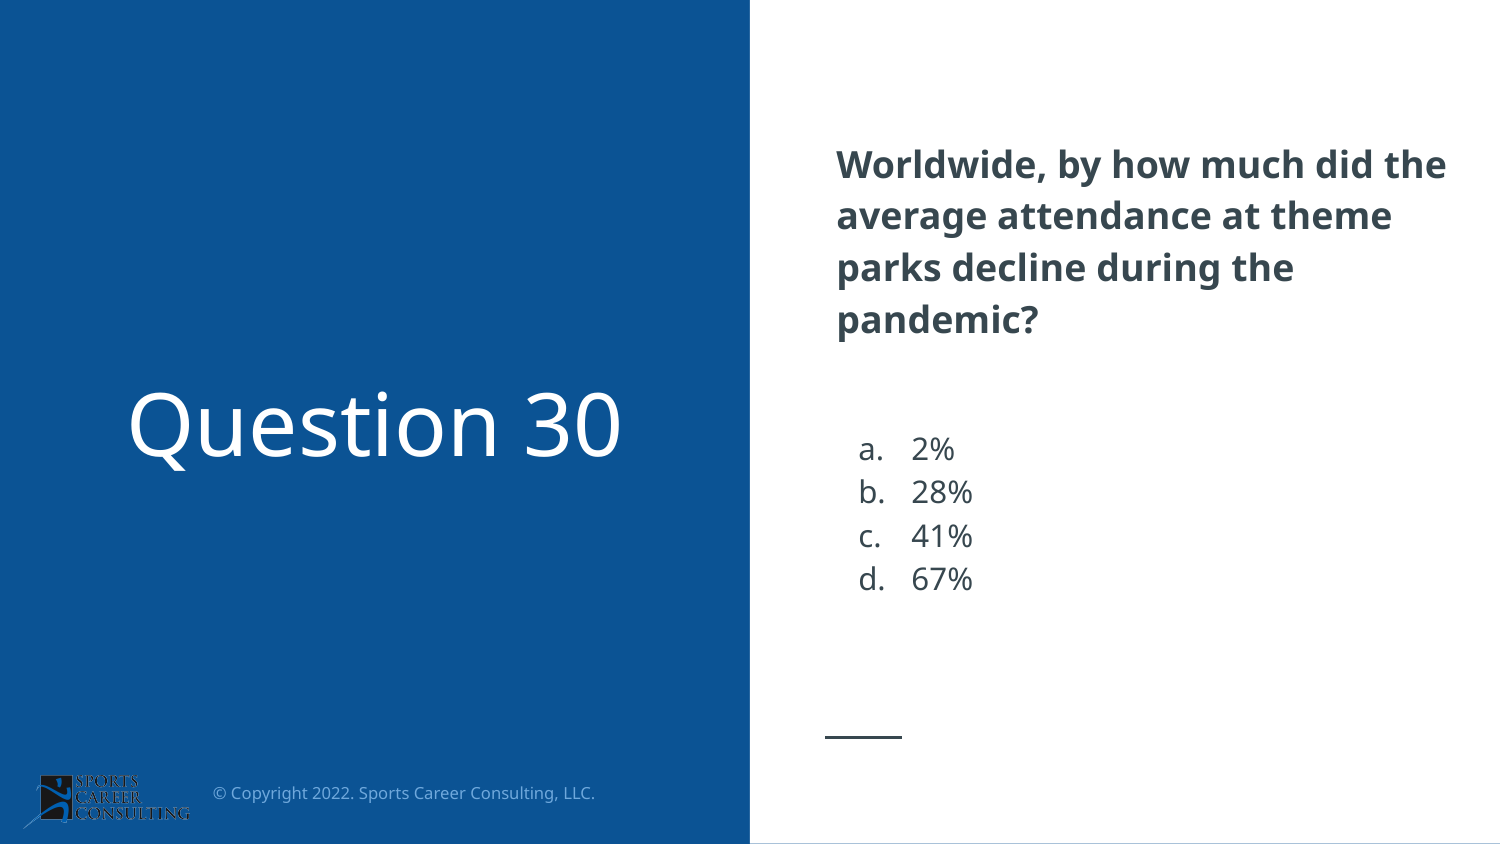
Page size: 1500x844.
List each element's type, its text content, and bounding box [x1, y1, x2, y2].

list Worldwide, by how much did the average attendance at theme parks decline during the pandemic? 2% 28% 41% 67% [821, 118, 1486, 725]
title Question 30 [43, 298, 708, 546]
text_box © Copyright 2022. Sports Career Consulting, LLC. [197, 767, 750, 838]
picture [22, 774, 190, 829]
